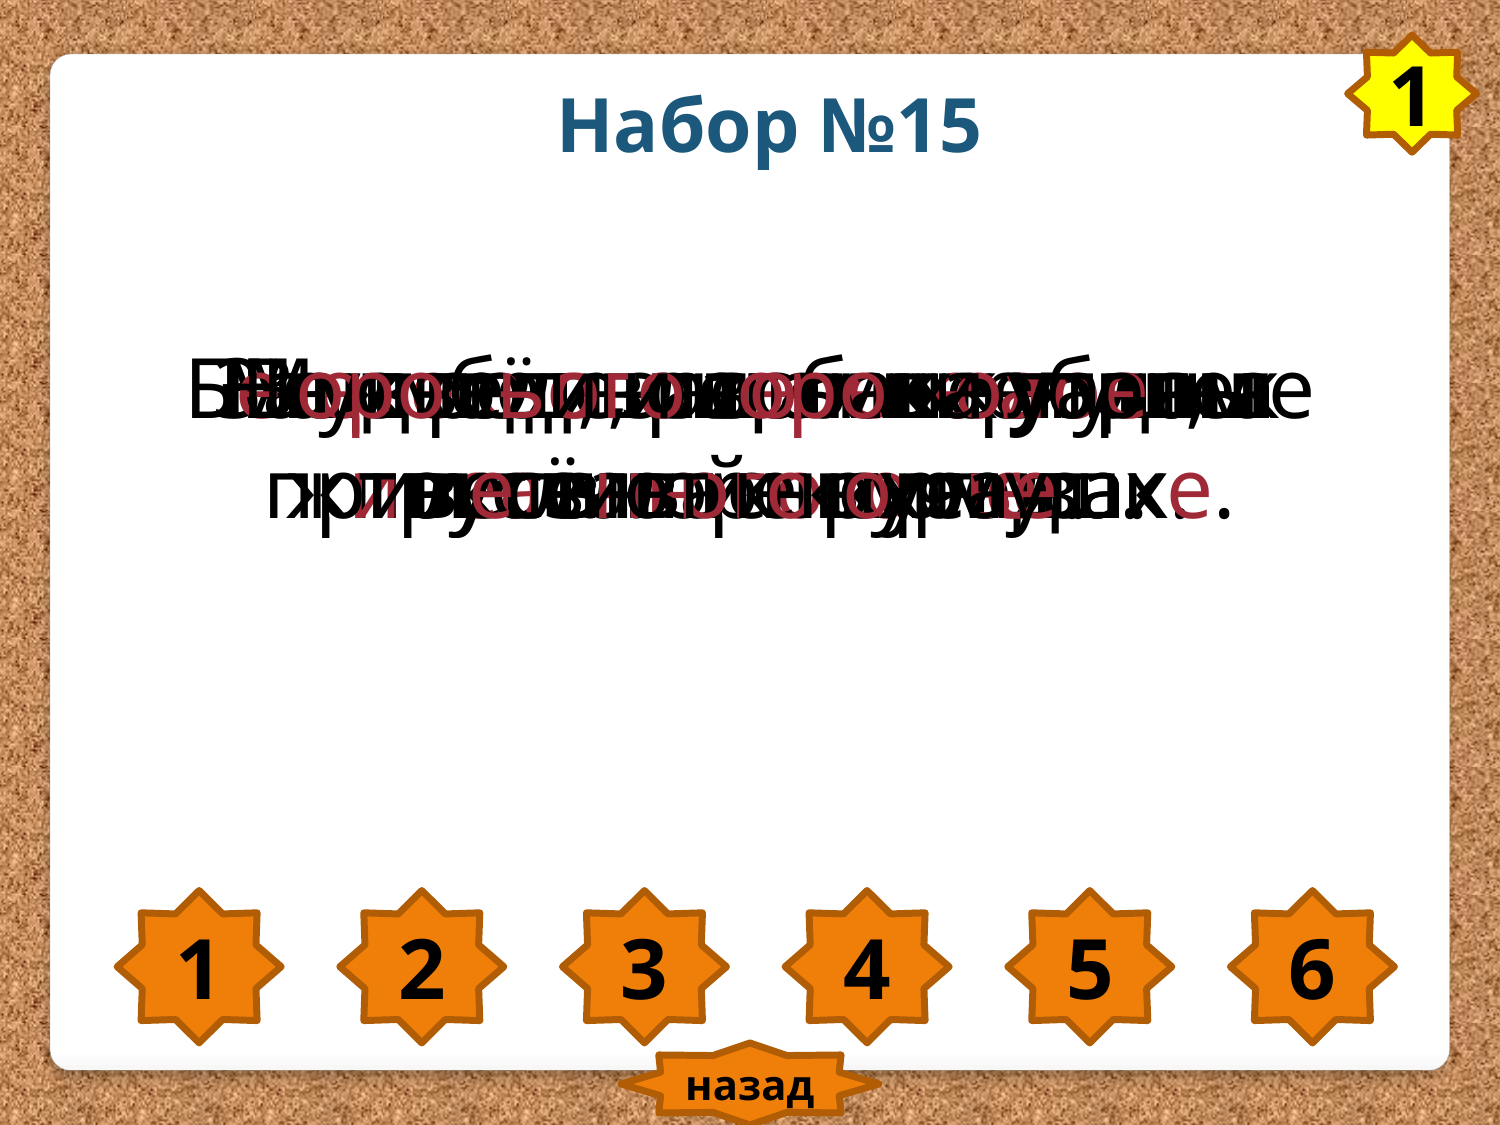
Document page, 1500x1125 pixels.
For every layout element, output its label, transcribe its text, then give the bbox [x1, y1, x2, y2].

text_box 1 [1344, 31, 1481, 156]
text_box 4 [781, 887, 953, 1047]
text_box 3 [558, 887, 730, 1047]
text_box Воробьи и сороки утром прилетают к кормушке. [163, 328, 1336, 543]
text_box Набор №15 [541, 70, 998, 176]
text_box 2 [336, 887, 508, 1047]
text_box 1 [113, 887, 285, 1047]
text_box назад [617, 1039, 883, 1125]
picture [0, 0, 1500, 1125]
text_box 5 [1004, 887, 1176, 1047]
text_box 6 [1226, 887, 1398, 1047]
